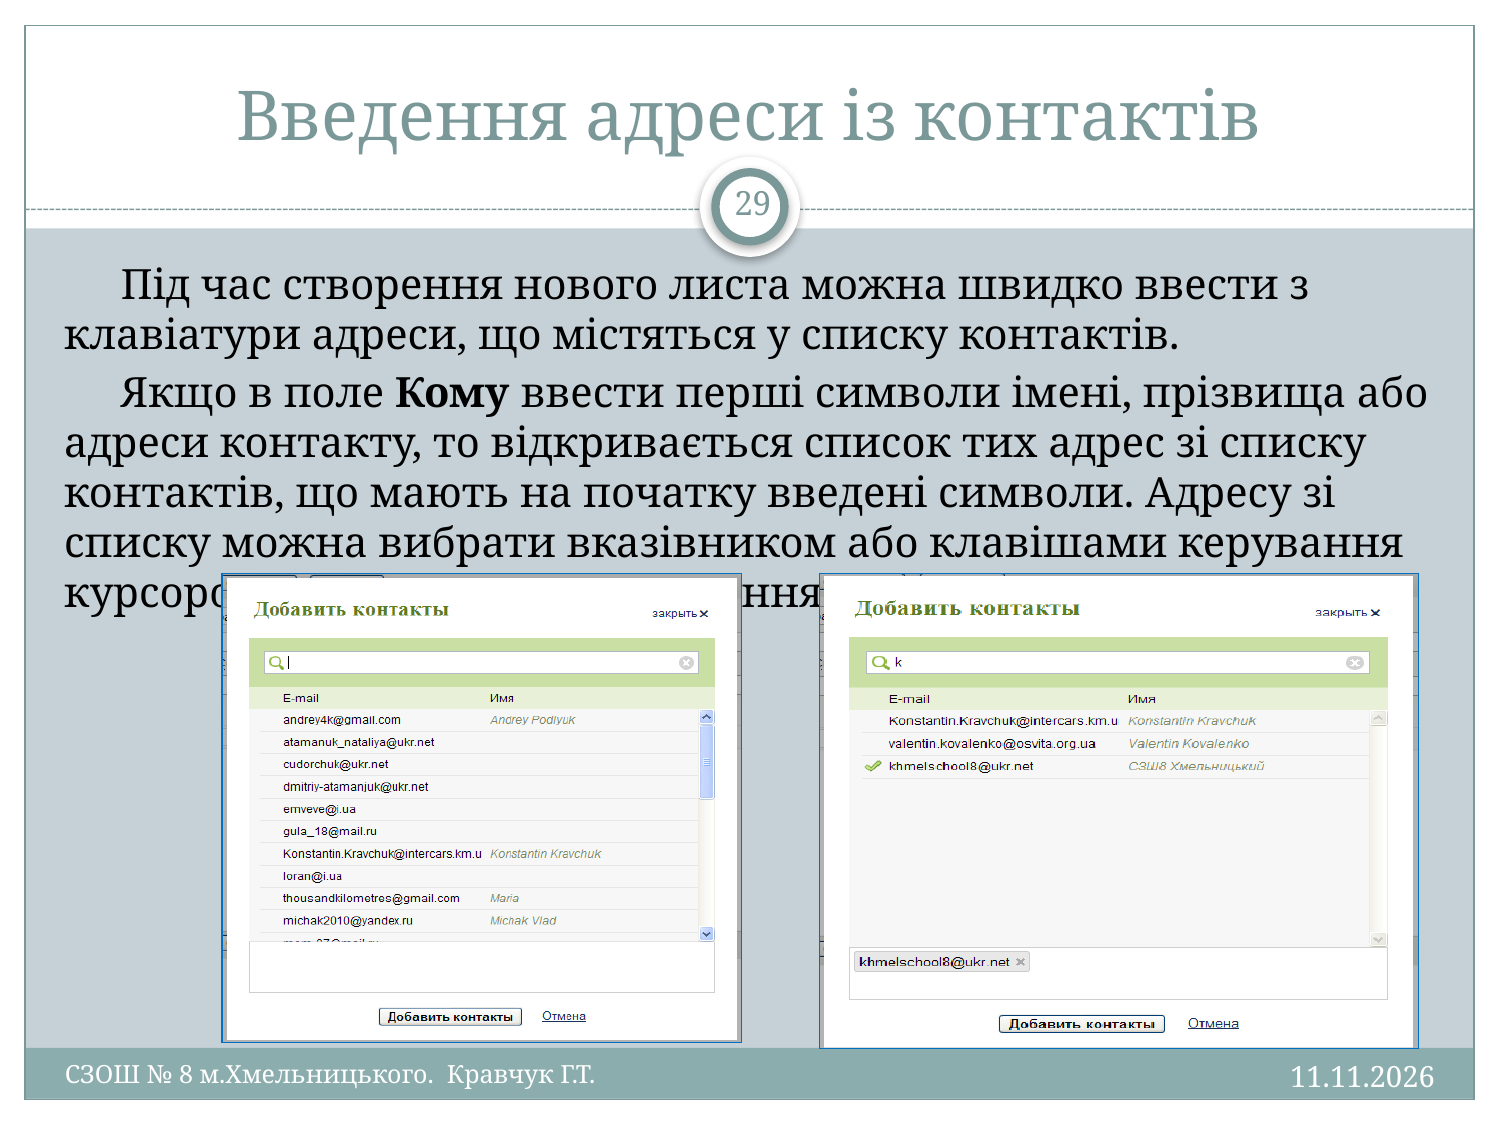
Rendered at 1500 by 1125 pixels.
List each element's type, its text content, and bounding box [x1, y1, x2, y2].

title Введення адреси із контактів [49, 37, 1450, 162]
picture [222, 573, 741, 1042]
list Під час створення нового листа можна швидко ввести з клавіатури адреси, що містяться у списку контактів. Якщо в поле Кому ввести перші символи імені, прізвища або адреси контакту, то відкривається список тих адрес зі списку контактів, що мають на початку введені символи. Адресу зі списку можна вибрати вказівником або клавішами керування курсором з подальшим натисканням клавіш Enter або Tab. [49, 250, 1445, 633]
footer СЗОШ № 8 м.Хмельницького. Кравчук Г.Т. [50, 1051, 638, 1112]
slide_number 29 [715, 168, 791, 241]
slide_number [950, 1050, 1450, 1111]
picture [820, 573, 1419, 1049]
